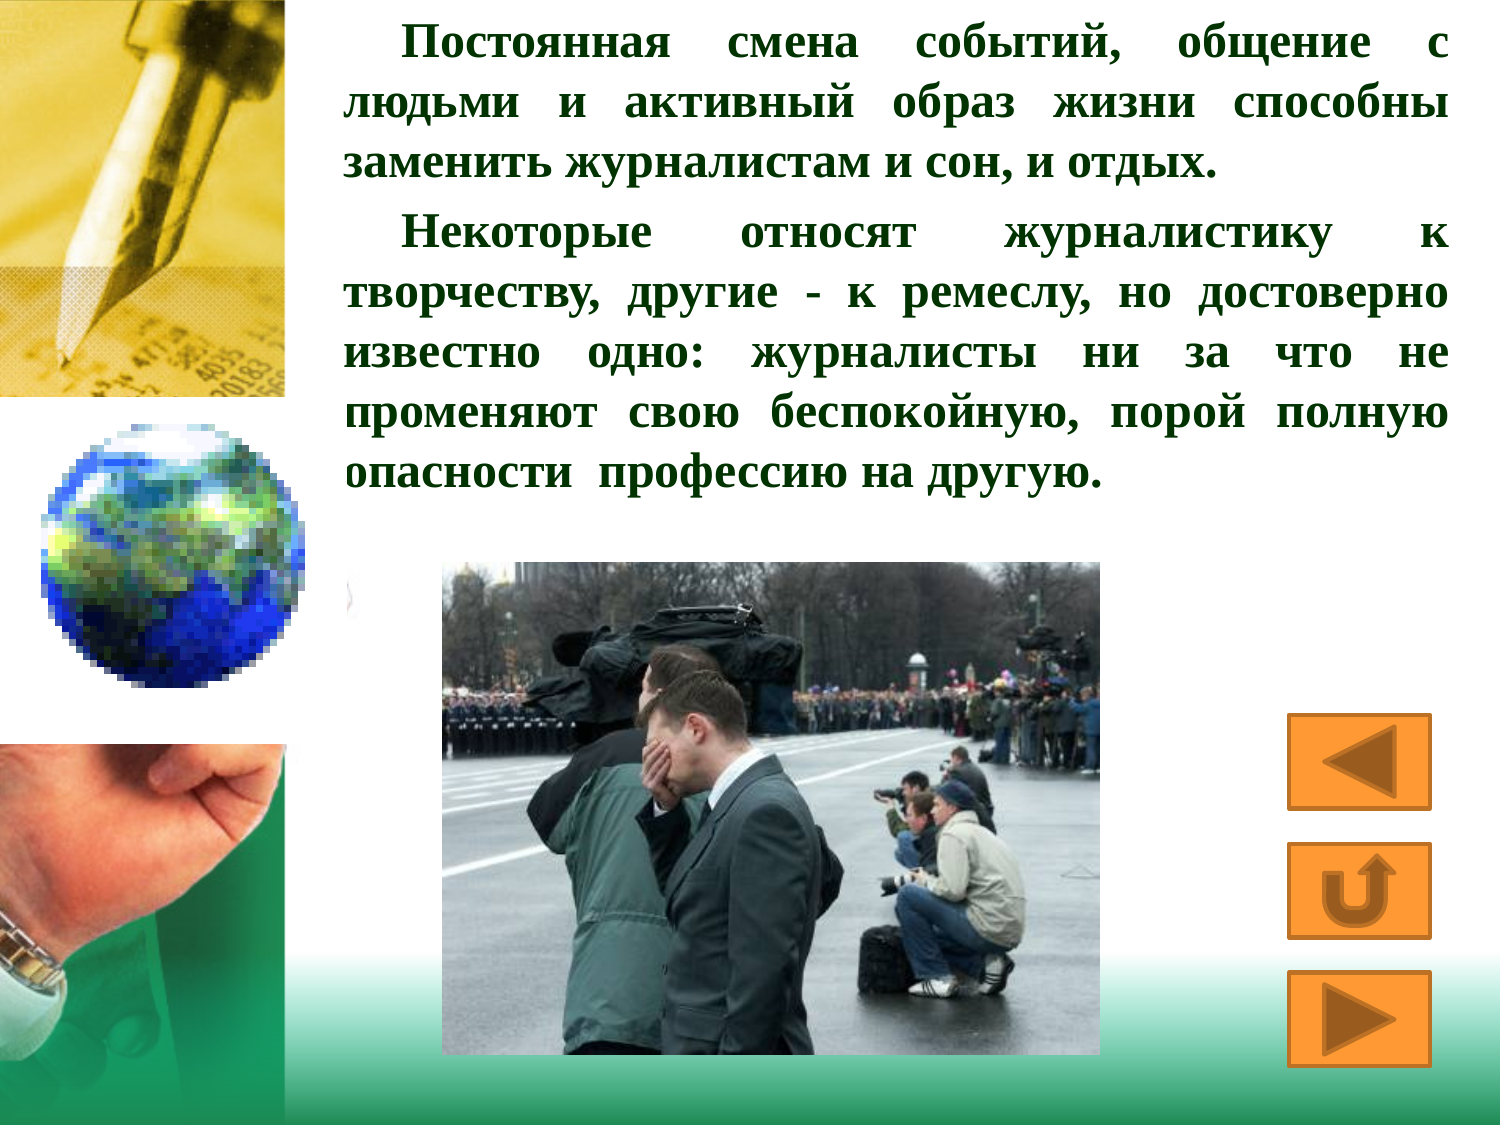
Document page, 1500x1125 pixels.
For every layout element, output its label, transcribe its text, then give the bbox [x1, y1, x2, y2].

text_box [1287, 713, 1432, 811]
list Постоянная смена событий, общение с людьми и активный образ жизни способны заменить журналистам и сон, и отдых. Некоторые относят журналистику к творчеству, другие - к ремеслу, но достоверно известно одно: журналисты ни за что не променяют свою беспокойную, порой полную опасности профессию на другую. [327, 0, 1466, 504]
picture [0, 0, 1500, 1055]
text_box [1287, 842, 1432, 940]
text_box [1287, 970, 1432, 1068]
